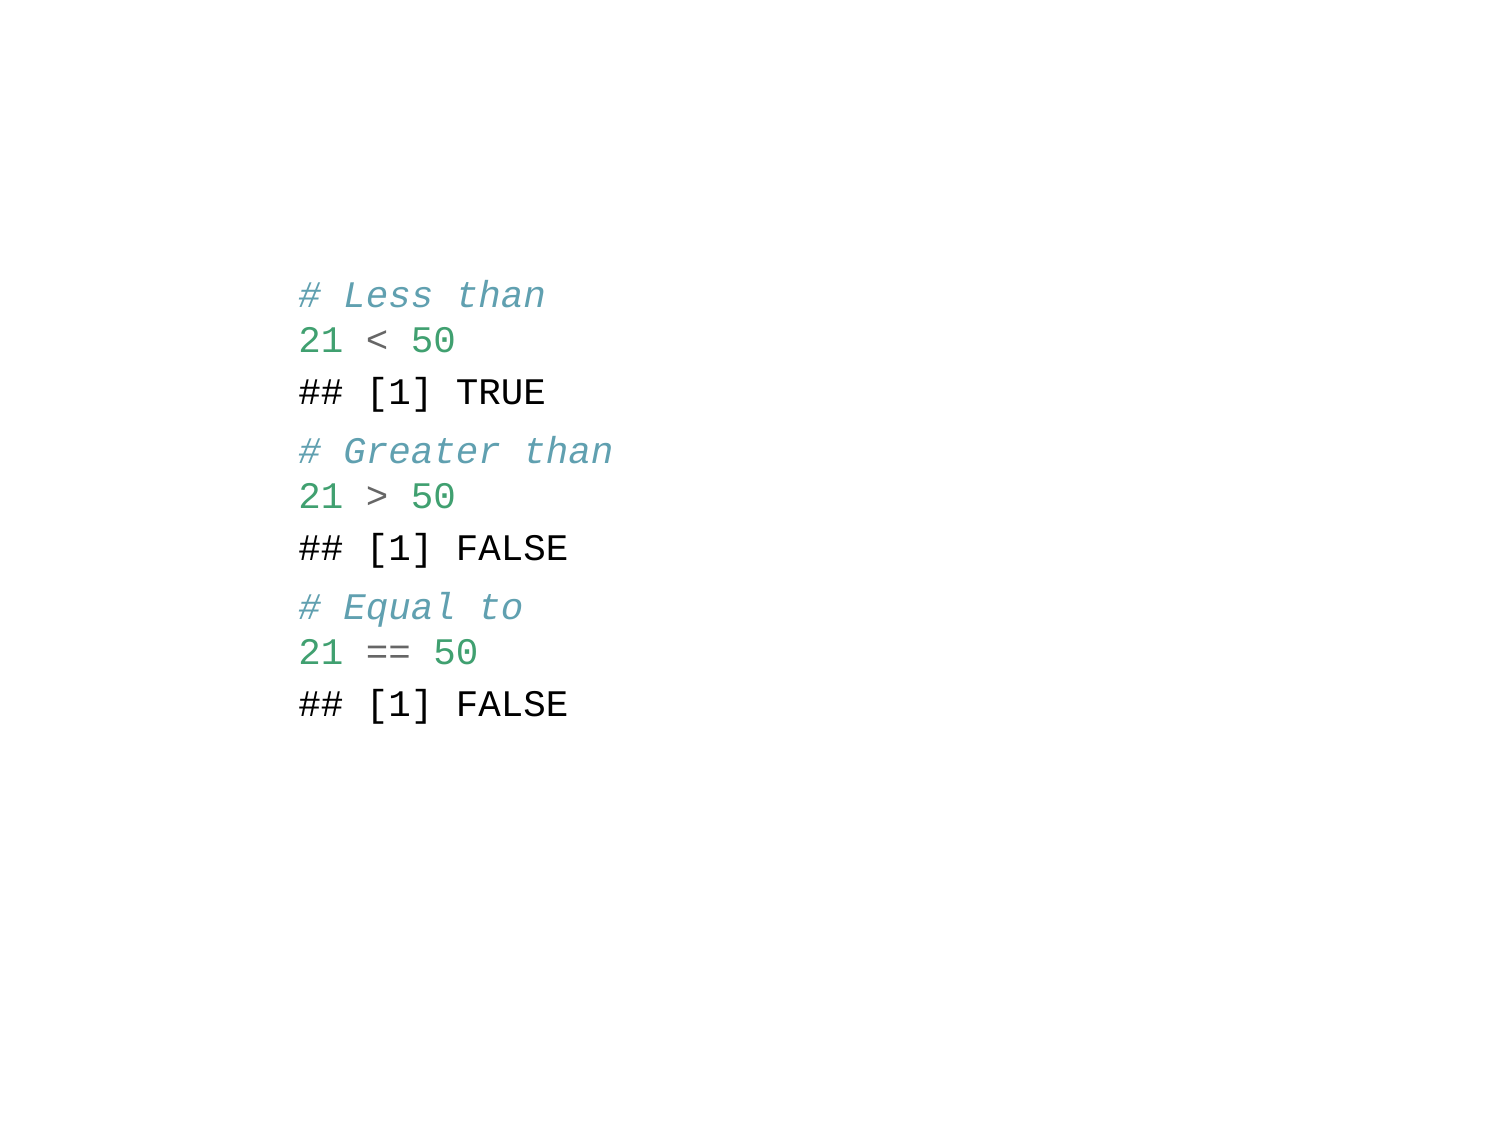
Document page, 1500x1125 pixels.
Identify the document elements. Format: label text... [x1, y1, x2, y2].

list # Less than 21 < 50 ## [1] TRUE # Greater than 21 > 50 ## [1] FALSE # Equal to 21 == 50 ## [1] FALSE [75, 262, 1425, 1005]
